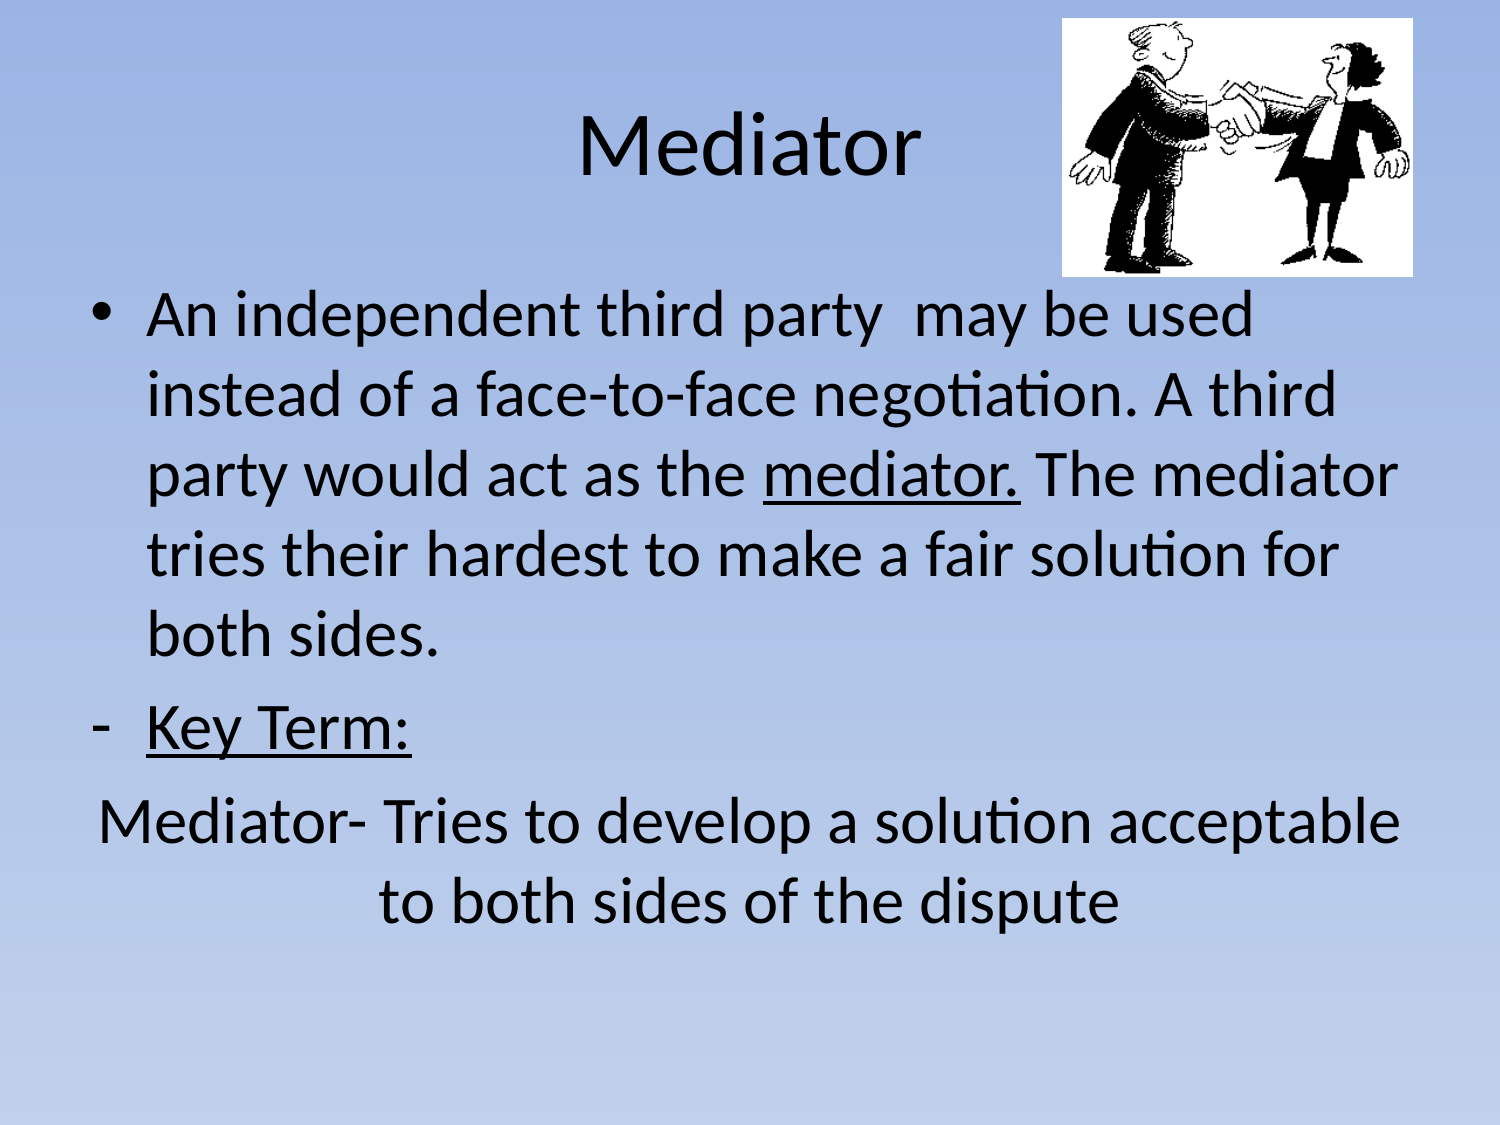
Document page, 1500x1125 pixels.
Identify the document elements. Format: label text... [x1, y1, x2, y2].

title Mediator [75, 45, 1057, 233]
picture [1062, 18, 1413, 277]
list An independent third party may be used instead of a face-to-face negotiation. A third party would act as the mediator. The mediator tries their hardest to make a fair solution for both sides. Key Term: Mediator- Tries to develop a solution acceptable to both sides of the dispute [75, 262, 1425, 1005]
title Mediator [1416, 45, 1425, 233]
